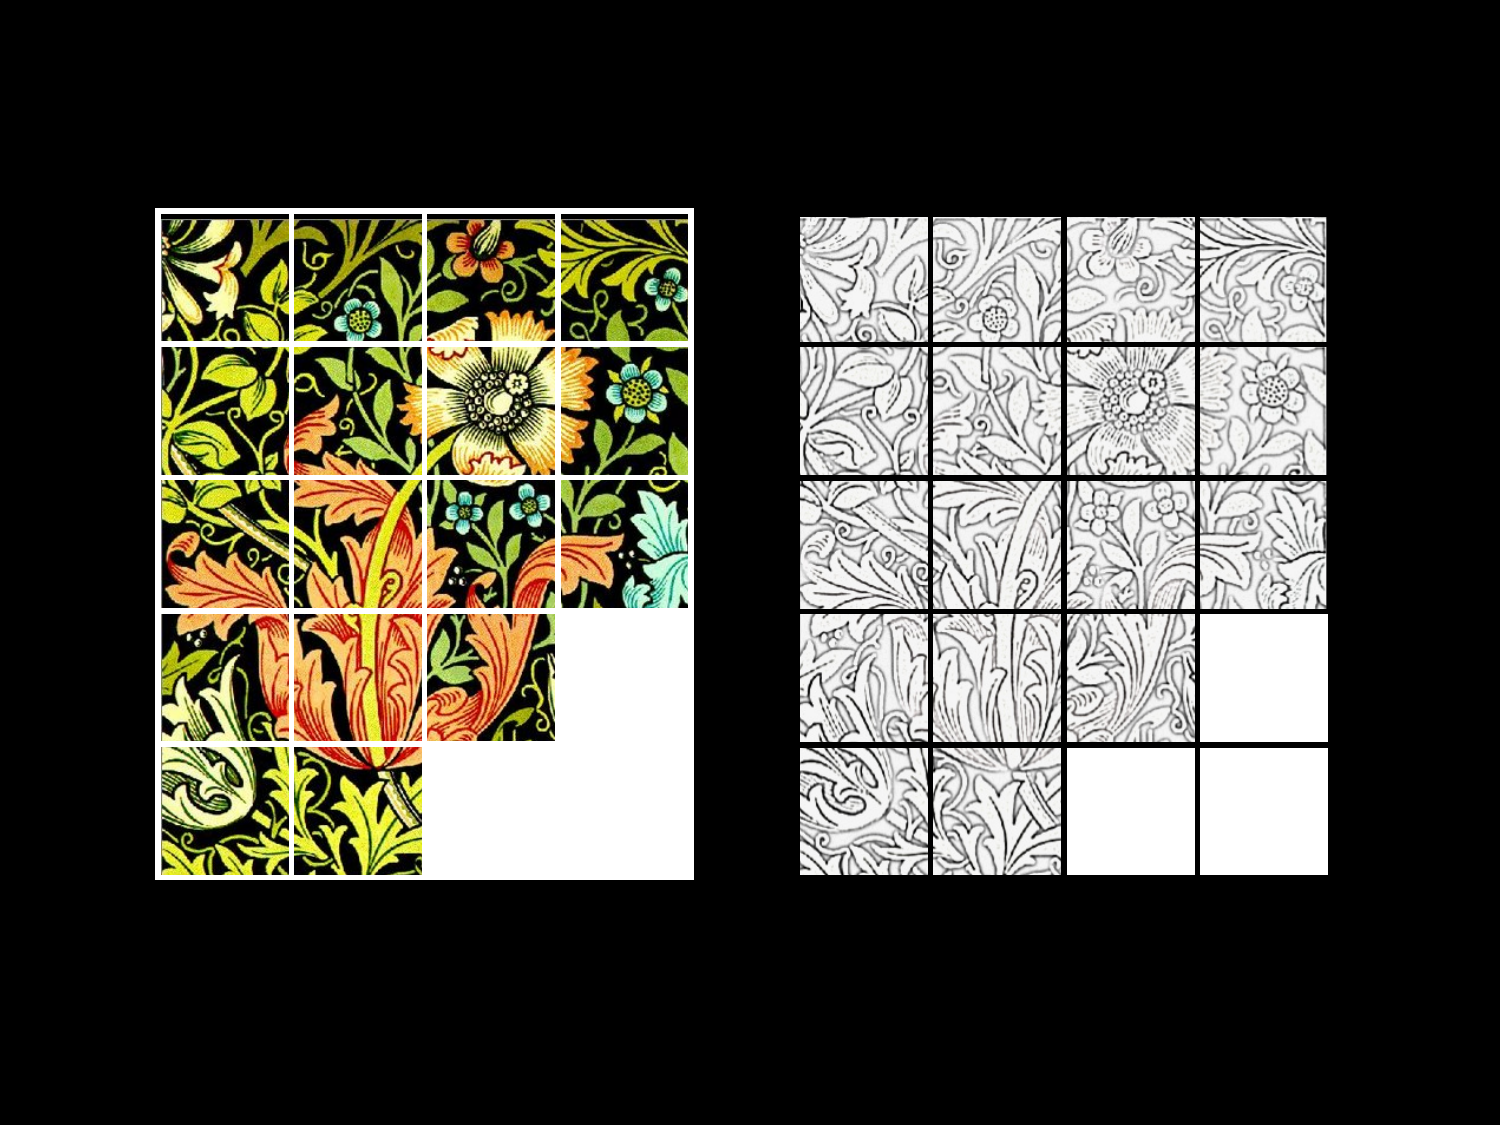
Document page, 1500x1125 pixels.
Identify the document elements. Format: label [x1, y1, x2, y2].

table_header [1200, 214, 1328, 219]
picture [796, 217, 1327, 880]
picture [160, 219, 692, 880]
